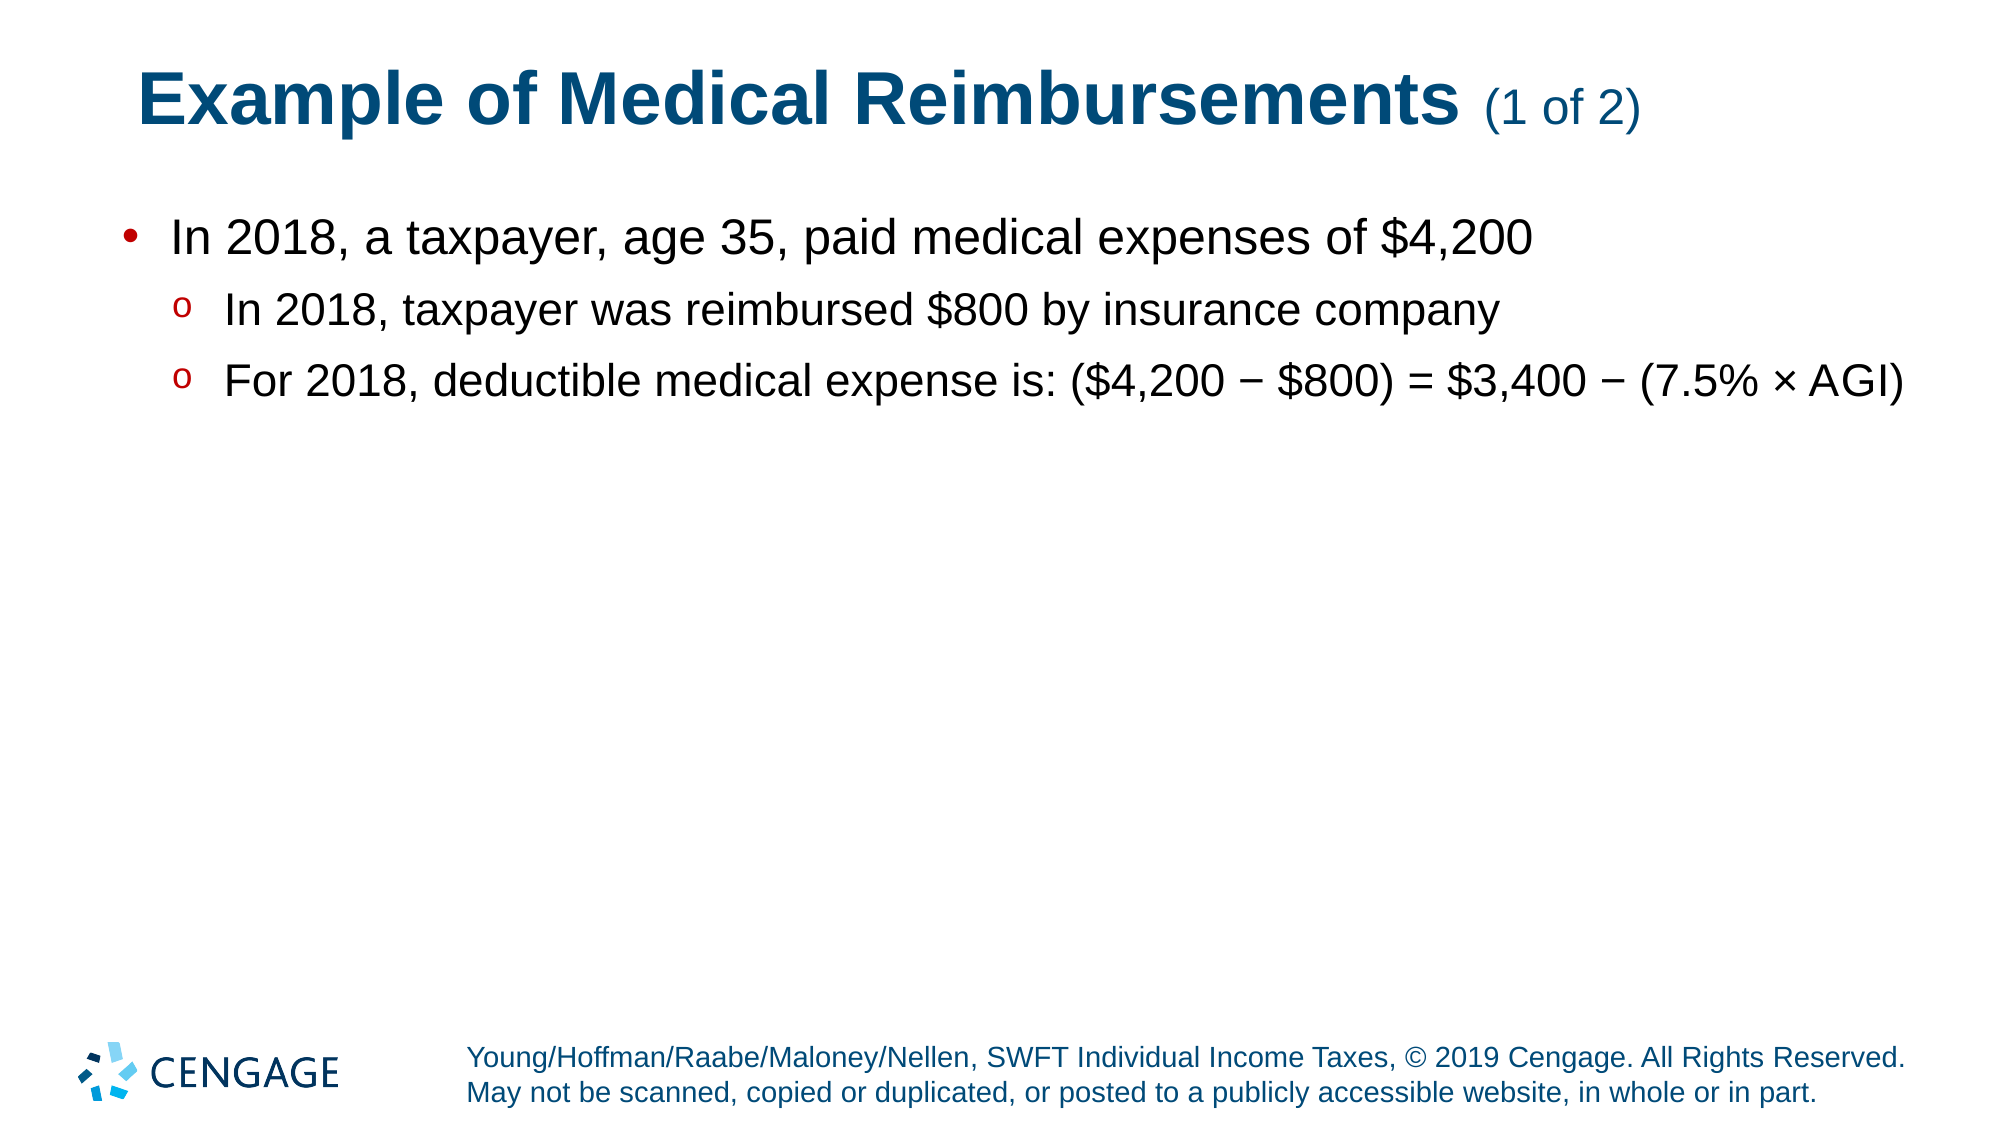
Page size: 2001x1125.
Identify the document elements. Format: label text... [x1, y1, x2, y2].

title Example of Medical Reimbursements (1 of 2) [137, 59, 1863, 171]
picture [78, 1042, 338, 1101]
list In 2018, a taxpayer, age 35, paid medical expenses of $4,200 In 2018, taxpayer was reimbursed $800 by insurance company For 2018, deductible medical expense is: ($4,200 − $800) = $3,400 − (7.5% × A G I) [121, 211, 1920, 416]
